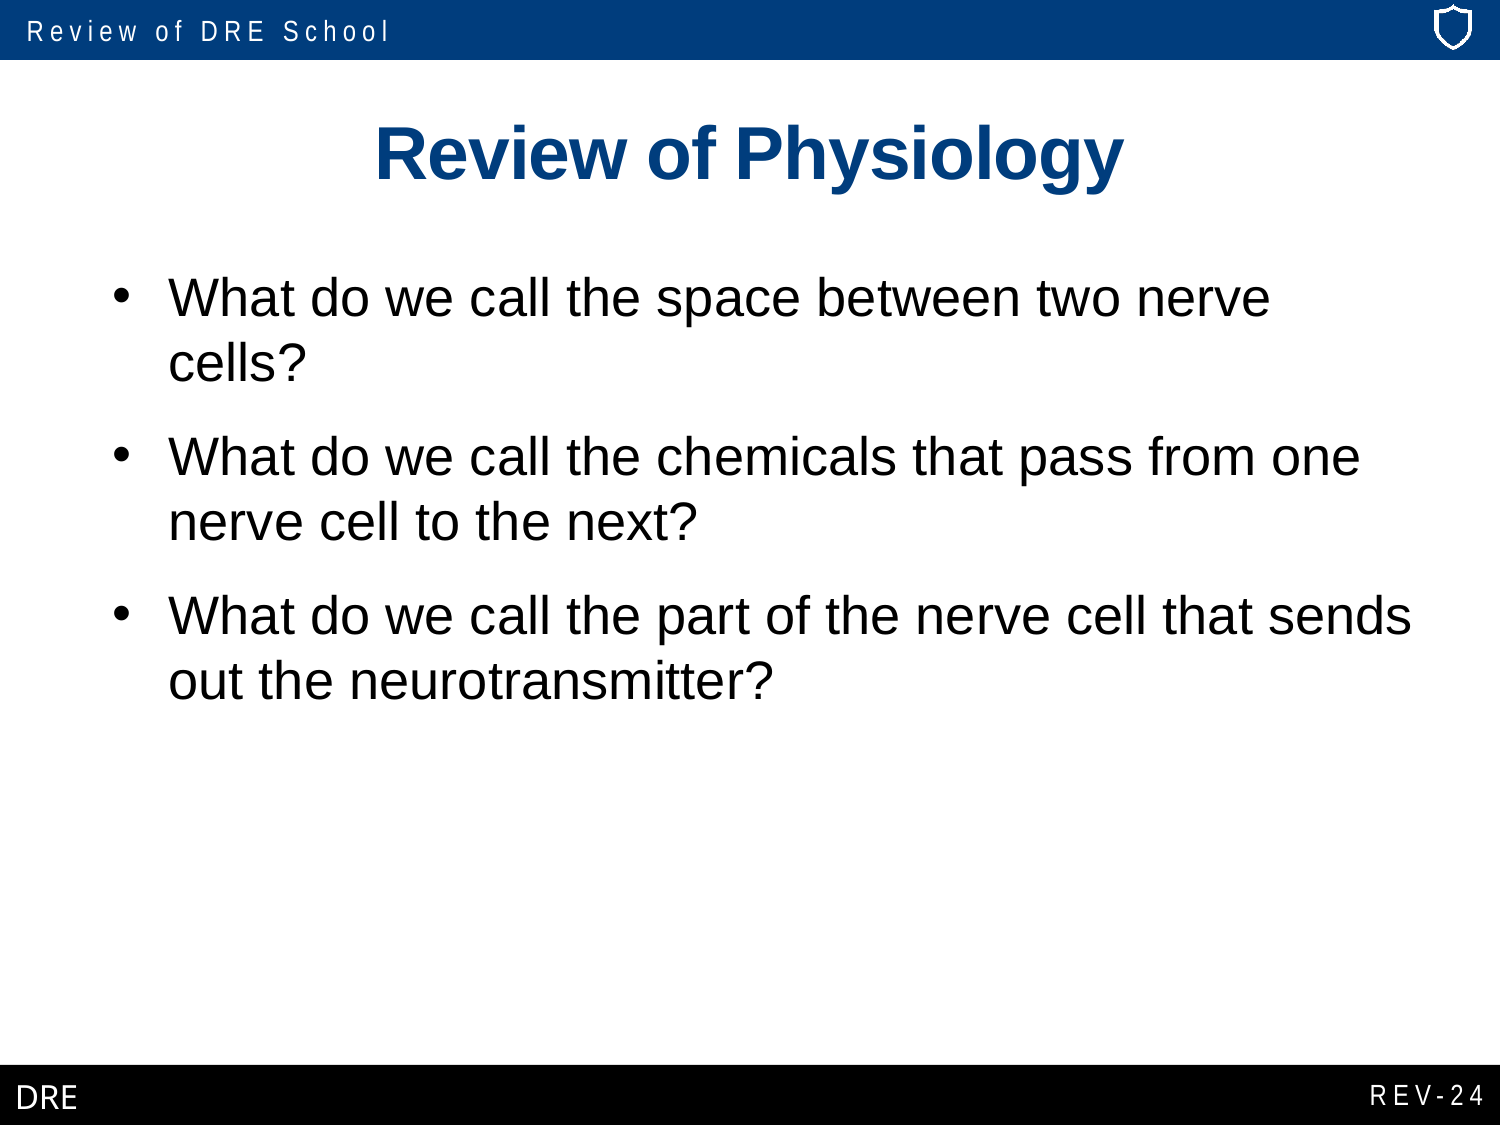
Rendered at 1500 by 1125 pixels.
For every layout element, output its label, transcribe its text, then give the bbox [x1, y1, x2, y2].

list What do we call the space between two nerve cells? What do we call the chemicals that pass from one nerve cell to the next? What do we call the part of the nerve cell that sends out the neurotransmitter? [75, 254, 1425, 1005]
slide_number REV-24 [1218, 1063, 1499, 1124]
picture [1434, 4, 1472, 50]
title Review of Physiology [75, 75, 1425, 225]
